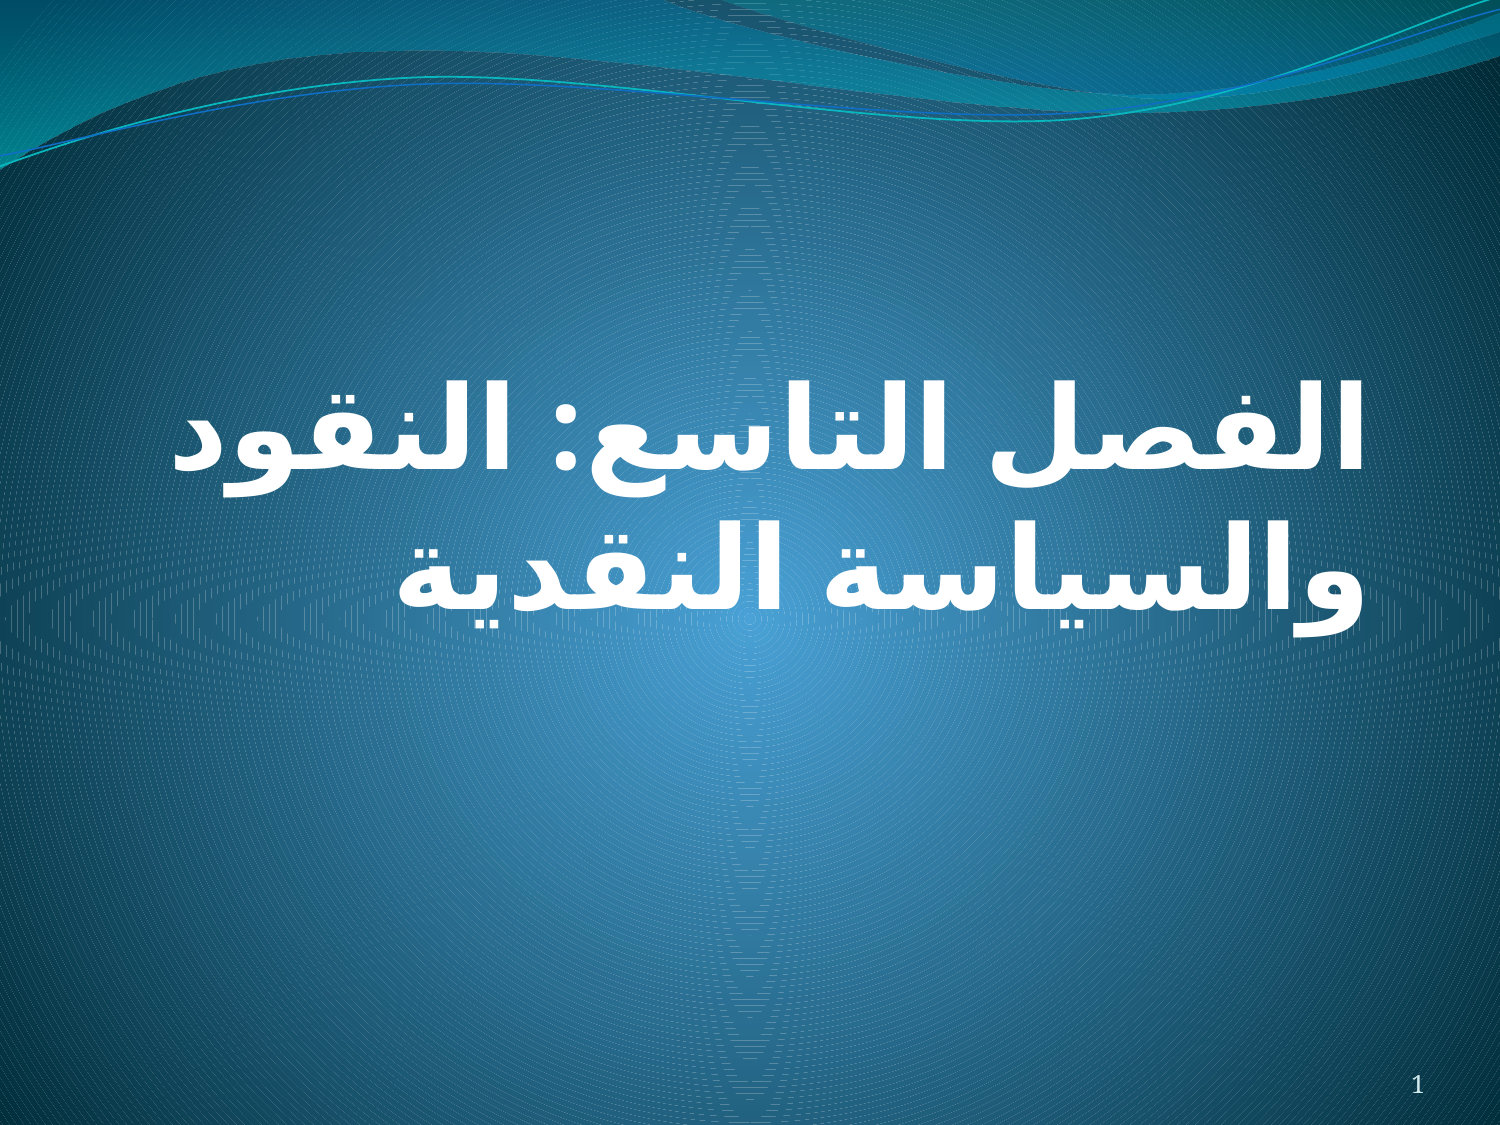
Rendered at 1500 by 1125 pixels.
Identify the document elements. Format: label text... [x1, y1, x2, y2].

slide_number 1 [1299, 1042, 1425, 1103]
title الفصل التاسع: النقود والسياسة النقدية [87, 332, 1376, 633]
